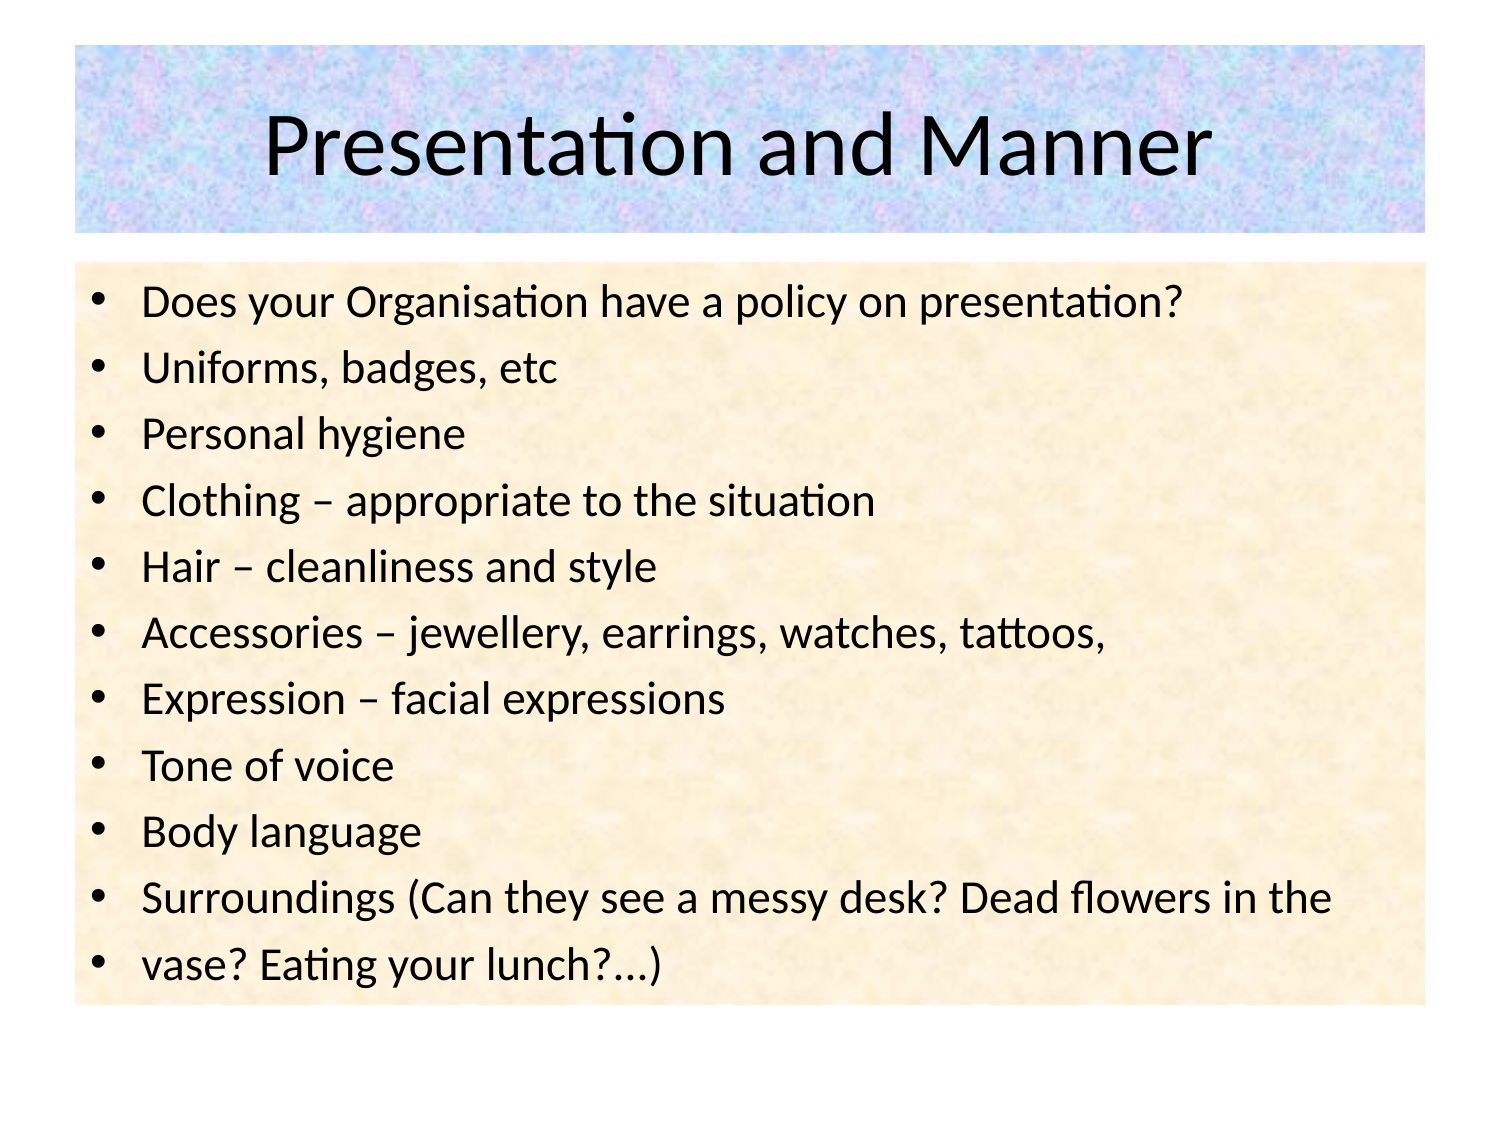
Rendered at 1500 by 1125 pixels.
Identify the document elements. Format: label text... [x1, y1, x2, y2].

list Does your Organisation have a policy on presentation? Uniforms, badges, etc Personal hygiene Clothing – appropriate to the situation Hair – cleanliness and style Accessories – jewellery, earrings, watches, tattoos, Expression – facial expressions Tone of voice Body language Surroundings (Can they see a messy desk? Dead flowers in the vase? Eating your lunch?...) [75, 262, 1425, 1005]
title Presentation and Manner [75, 45, 1425, 233]
